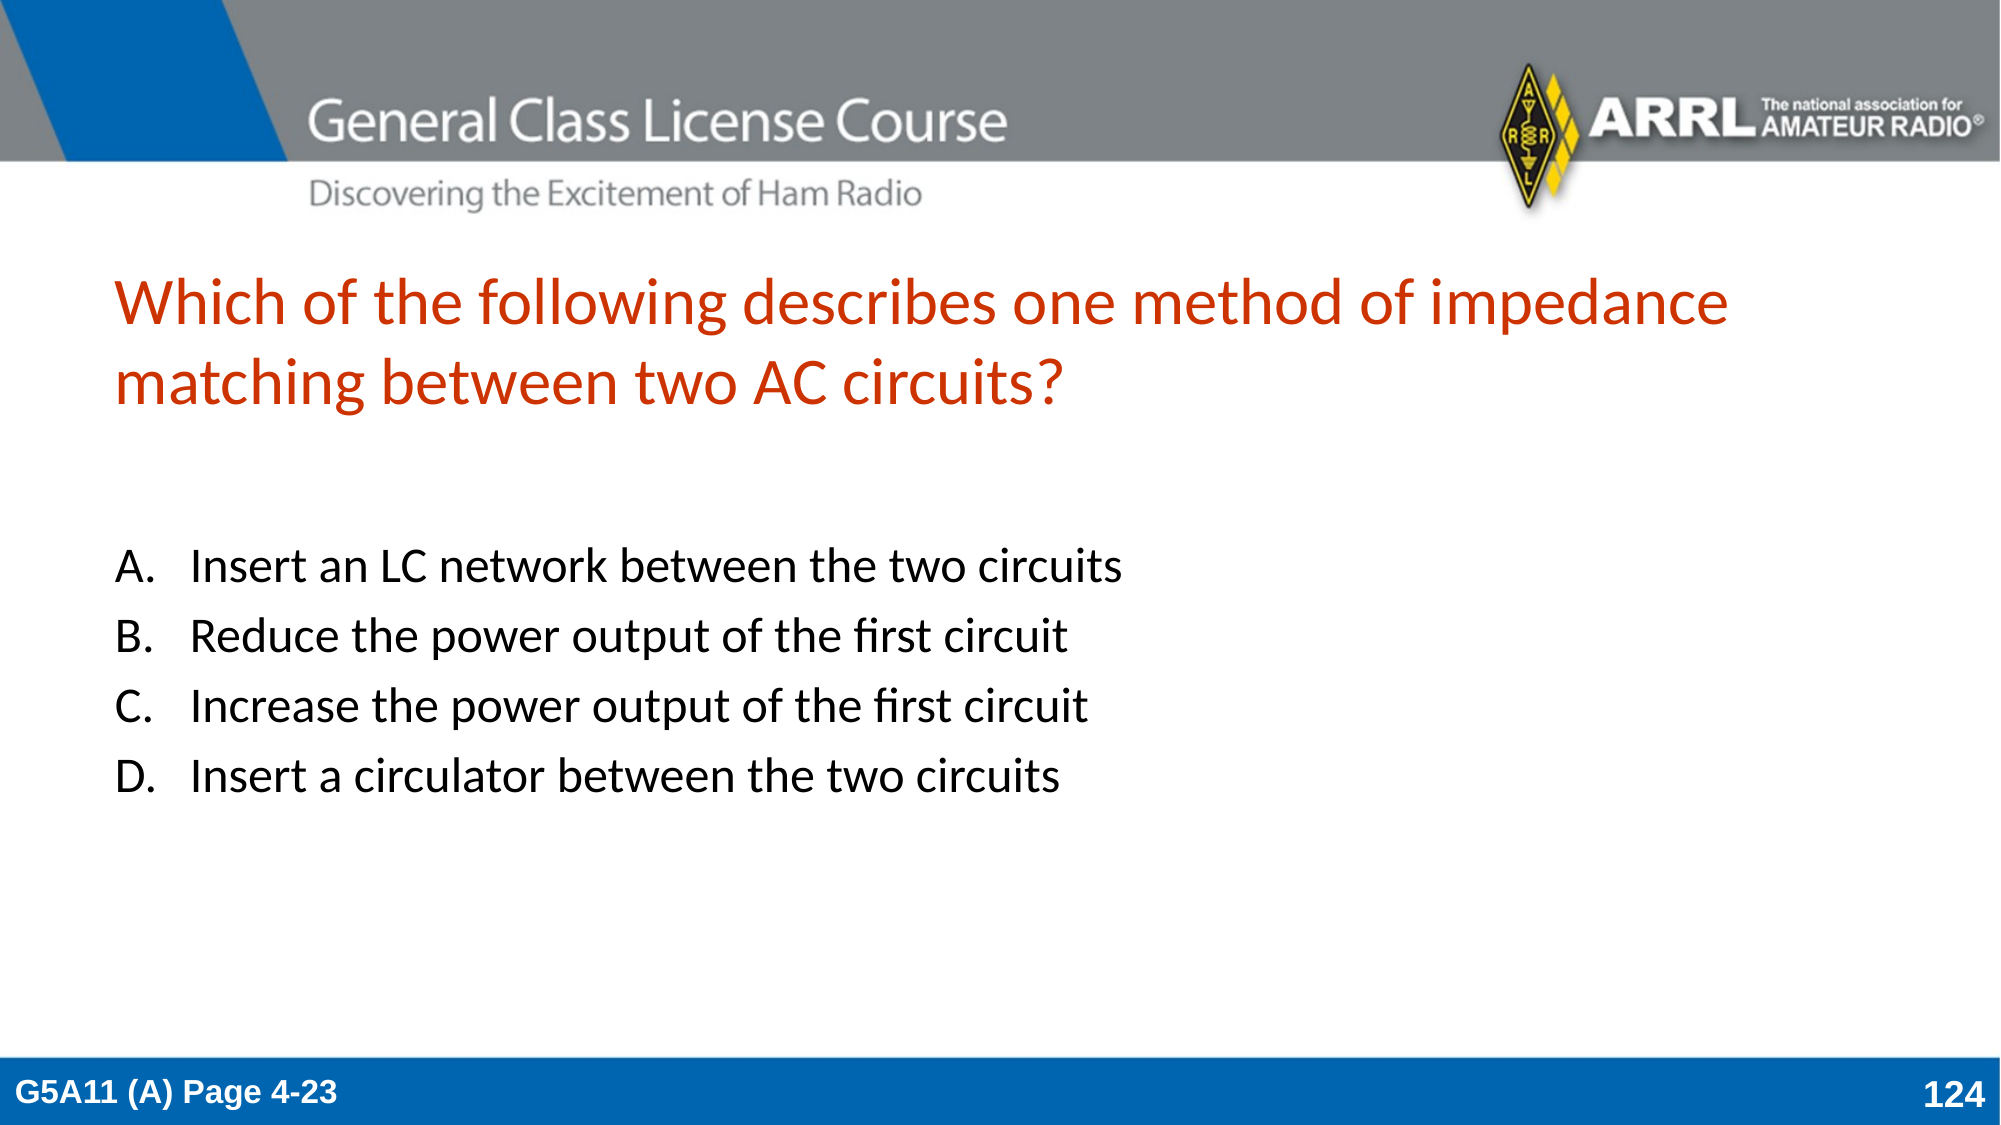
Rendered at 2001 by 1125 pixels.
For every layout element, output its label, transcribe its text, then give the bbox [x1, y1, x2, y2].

text_box G5A11 (A) Page 4-23 [0, 1062, 1313, 1118]
picture [0, 0, 2001, 1125]
title Which of the following describes one method of impedance matching between two AC circuits? [99, 249, 1900, 388]
text_box 124 [1875, 1062, 2000, 1123]
list Insert an LC network between the two circuits Reduce the power output of the first circuit Increase the power output of the first circuit Insert a circulator between the two circuits [99, 525, 1900, 1005]
